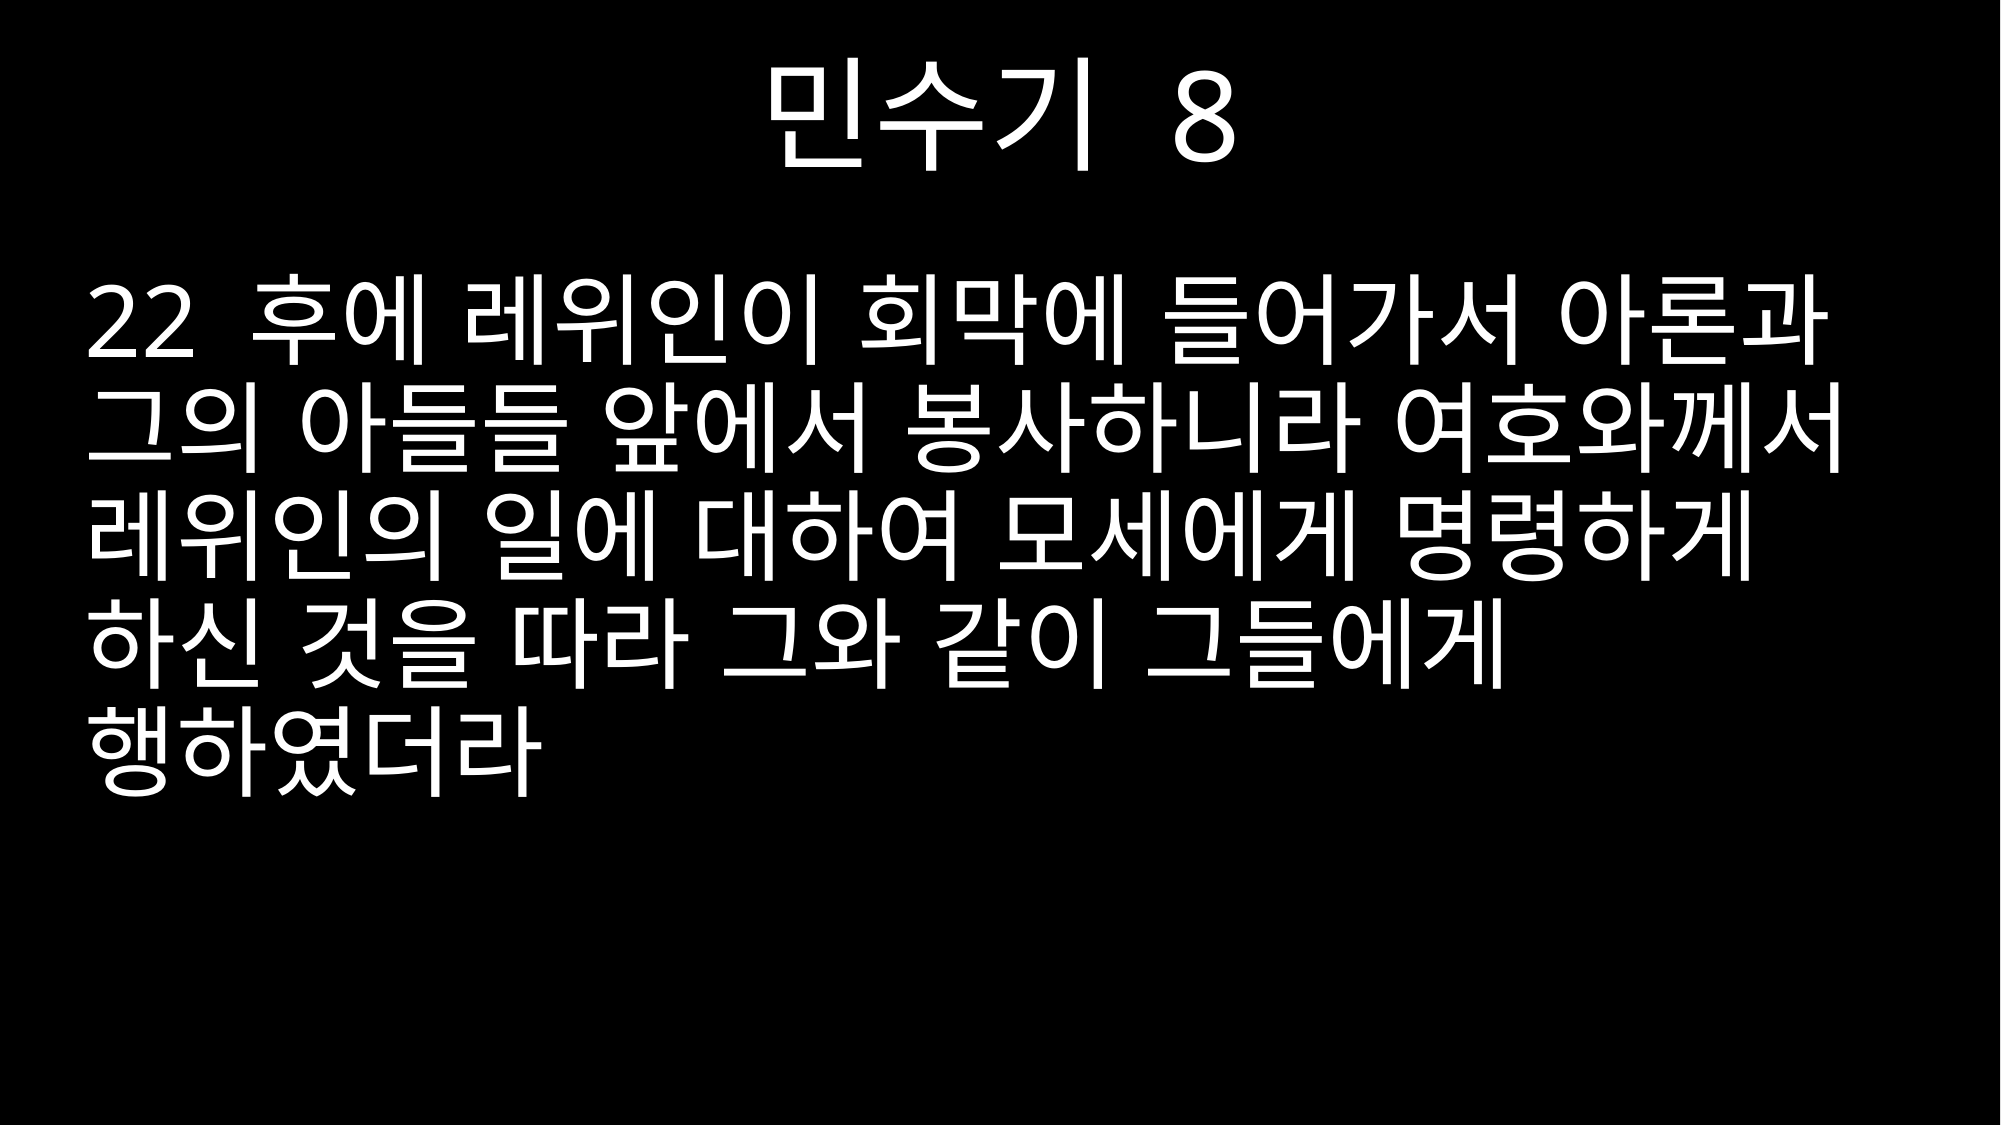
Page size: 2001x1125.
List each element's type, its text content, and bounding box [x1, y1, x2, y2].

picture [0, 0, 2001, 1125]
list 22 후에 레위인이 회막에 들어가서 아론과 그의 아들들 앞에서 봉사하니라 여호와께서 레위인의 일에 대하여 모세에게 명령하게 하신 것을 따라 그와 같이 그들에게 행하였더라 [69, 263, 1953, 423]
footer 민수기 8 [0, 32, 2000, 192]
